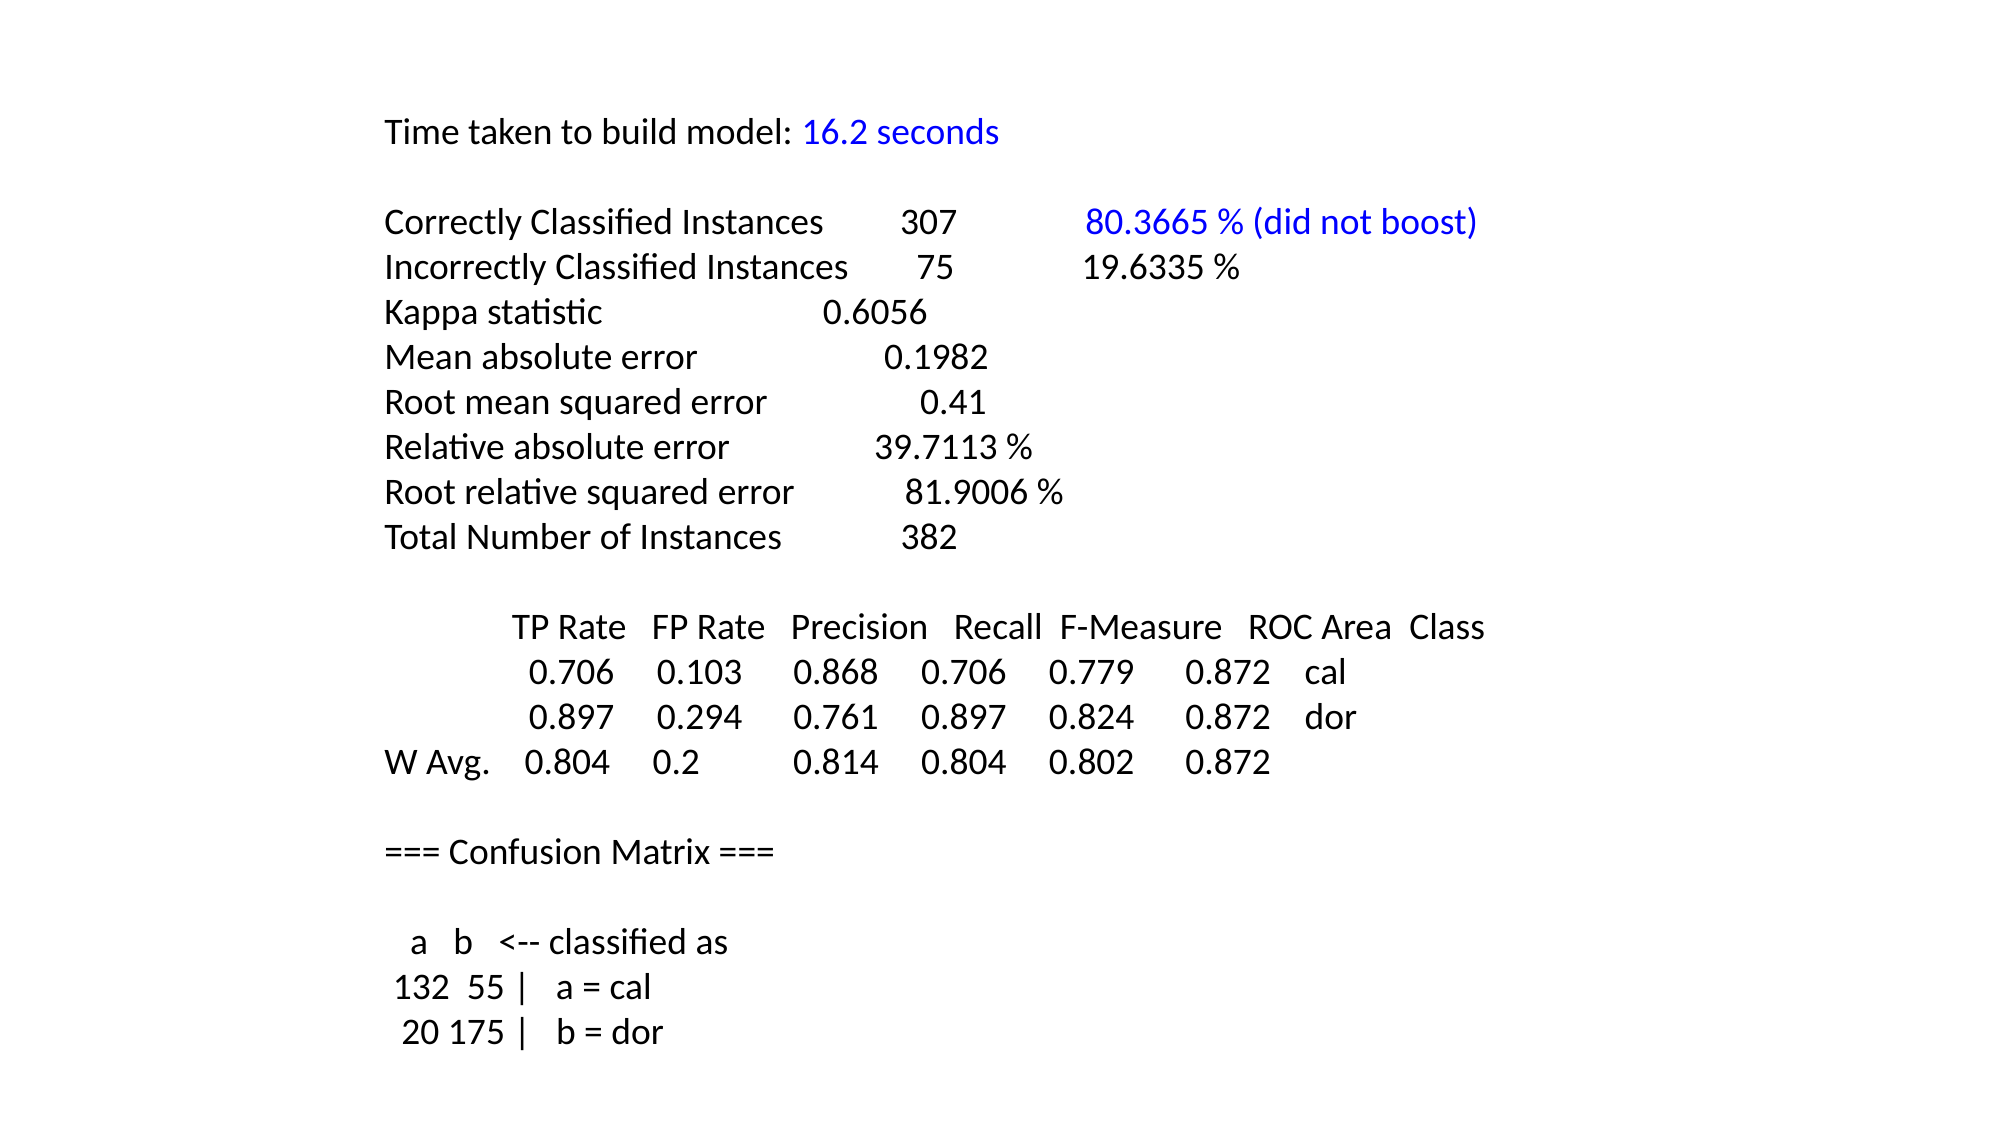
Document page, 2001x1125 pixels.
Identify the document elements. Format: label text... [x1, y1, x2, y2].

text_box Time taken to build model: 16.2 seconds Correctly Classified Instances 307 80.3665 % (did not boost) Incorrectly Classified Instances 75 19.6335 % Kappa statistic 0.6056 Mean absolute error 0.1982 Root mean squared error 0.41 Relative absolute error 39.7113 % Root relative squared error 81.9006 % Total Number of Instances 382 TP Rate FP Rate Precision Recall F-Measure ROC Area Class 0.706 0.103 0.868 0.706 0.779 0.872 cal 0.897 0.294 0.761 0.897 0.824 0.872 dor W Avg. 0.804 0.2 0.814 0.804 0.802 0.872 === Confusion Matrix === a b <-- classified as 132 55 | a = cal 20 175 | b = dor [369, 99, 1502, 1105]
